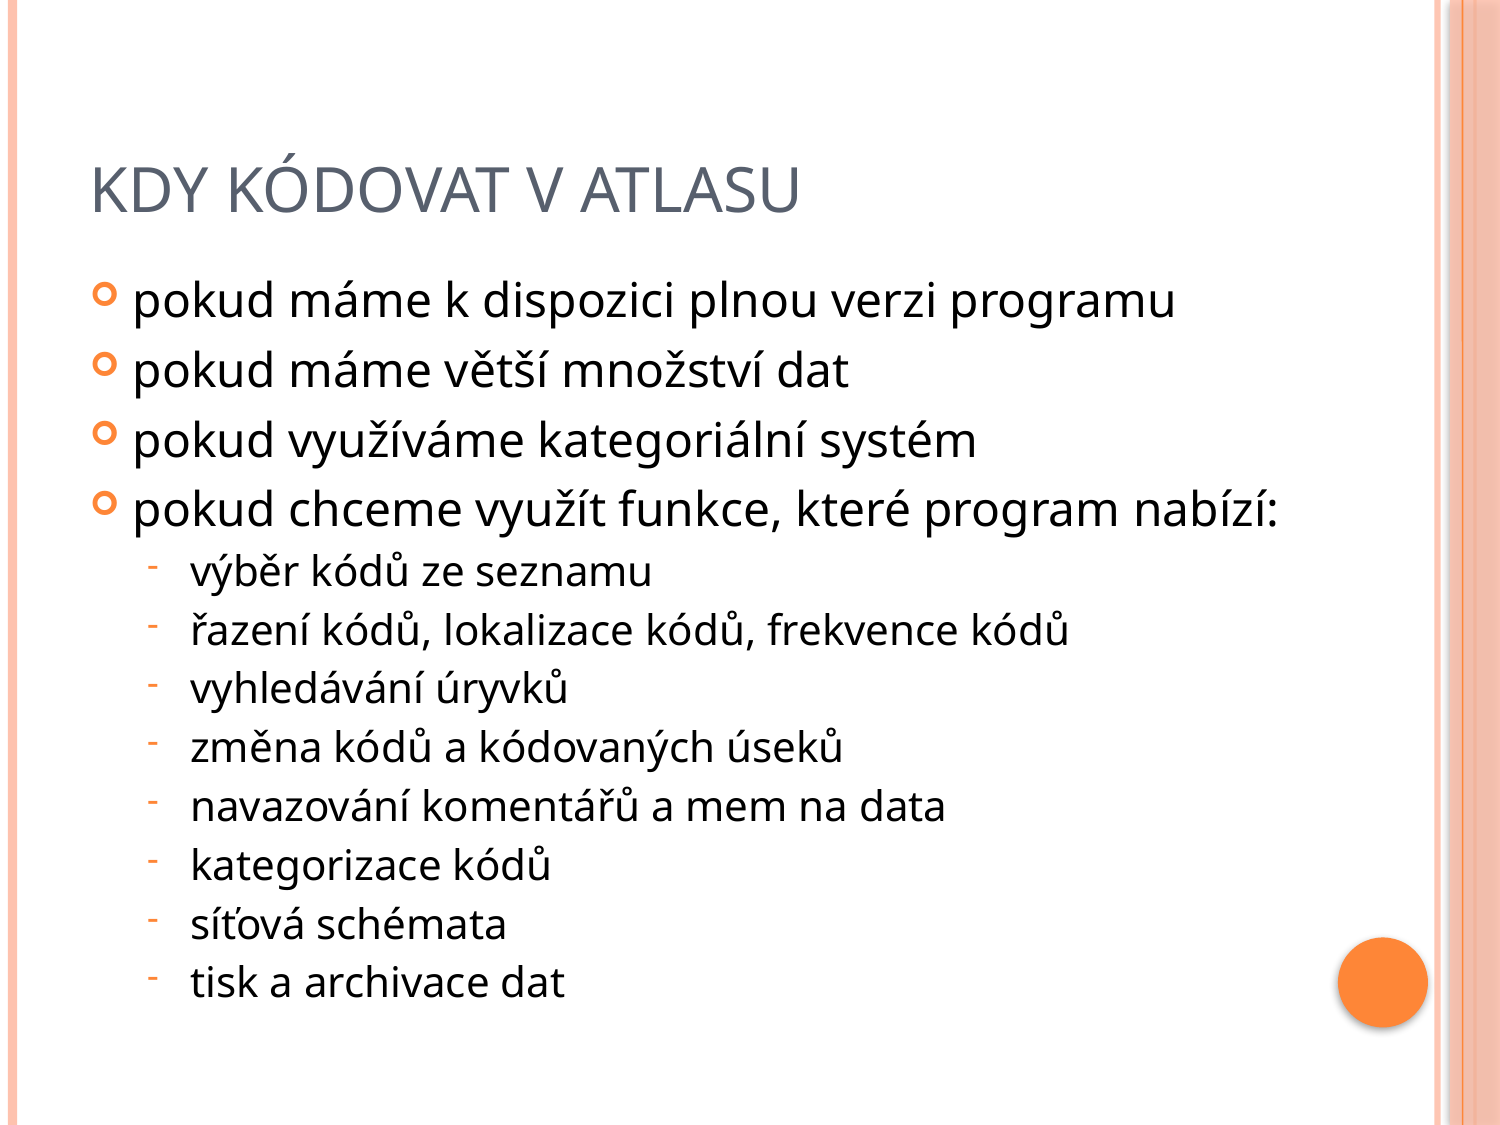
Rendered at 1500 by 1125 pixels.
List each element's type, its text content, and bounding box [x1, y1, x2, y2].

list pokud máme k dispozici plnou verzi programu pokud máme větší množství dat pokud využíváme kategoriální systém pokud chceme využít funkce, které program nabízí: výběr kódů ze seznamu řazení kódů, lokalizace kódů, frekvence kódů vyhledávání úryvků změna kódů a kódovaných úseků navazování komentářů a mem na data kategorizace kódů síťová schémata tisk a archivace dat [75, 262, 1300, 1062]
title Kdy kódovat v Atlasu [75, 45, 1300, 233]
